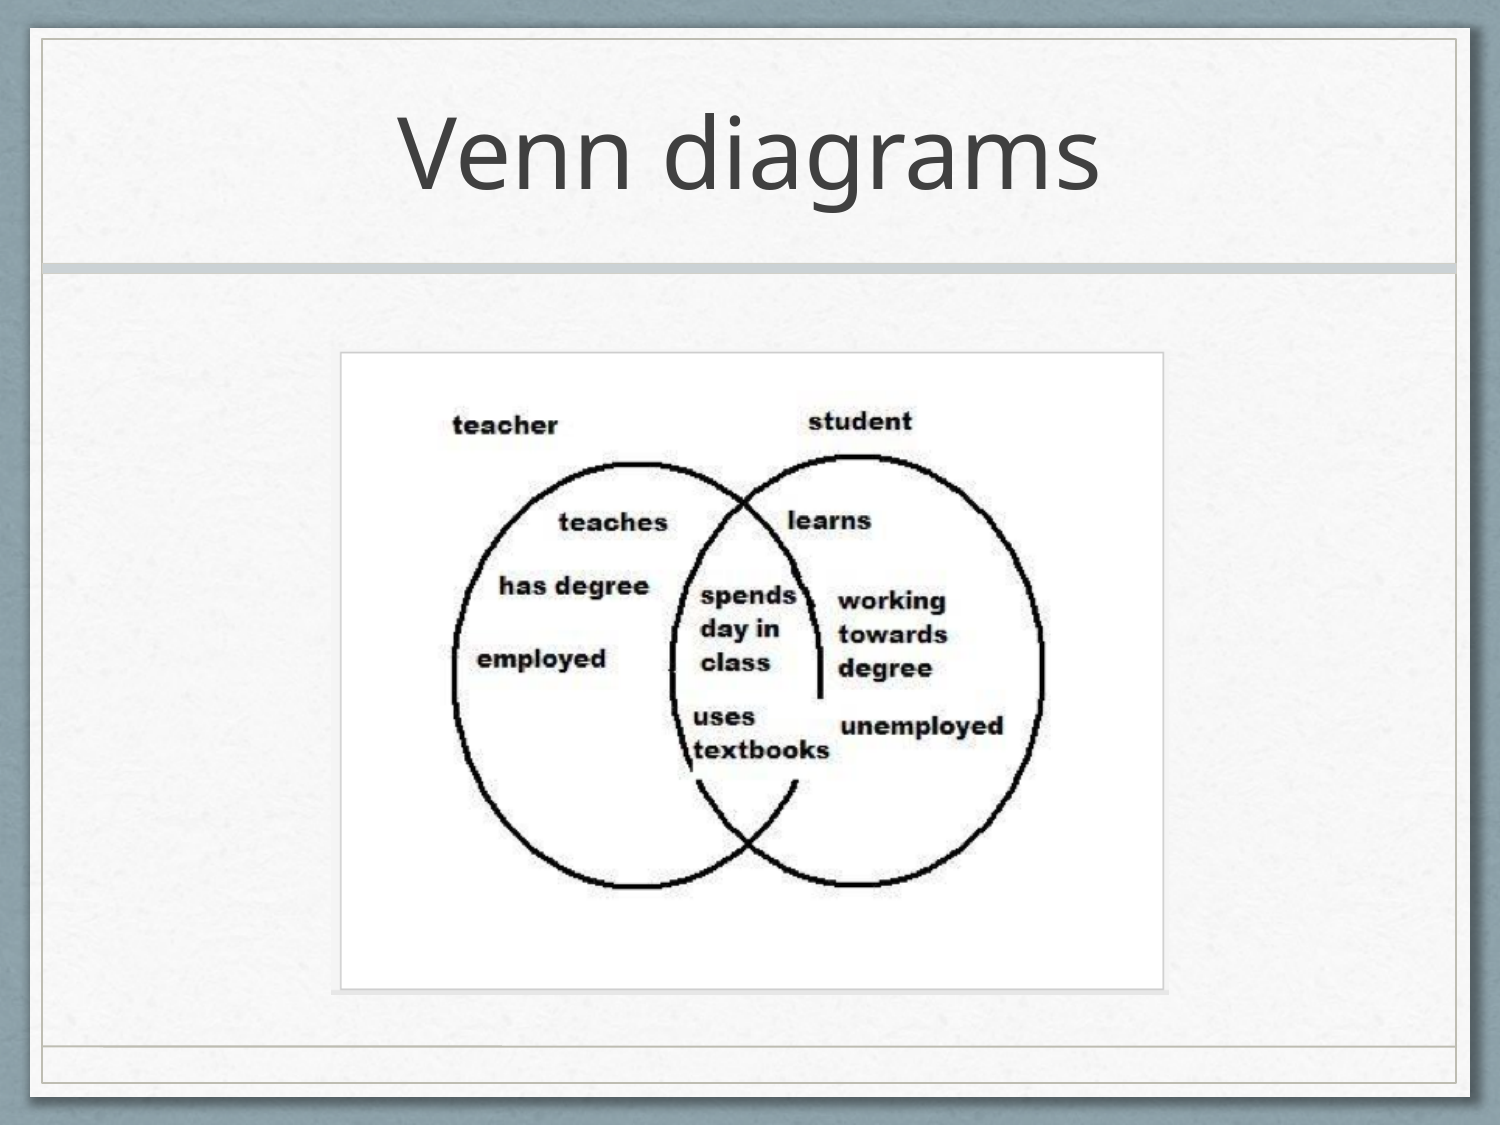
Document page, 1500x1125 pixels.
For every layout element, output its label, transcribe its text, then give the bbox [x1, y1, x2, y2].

title Venn diagrams [147, 40, 1353, 260]
picture [30, 28, 1470, 1097]
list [147, 349, 1354, 996]
